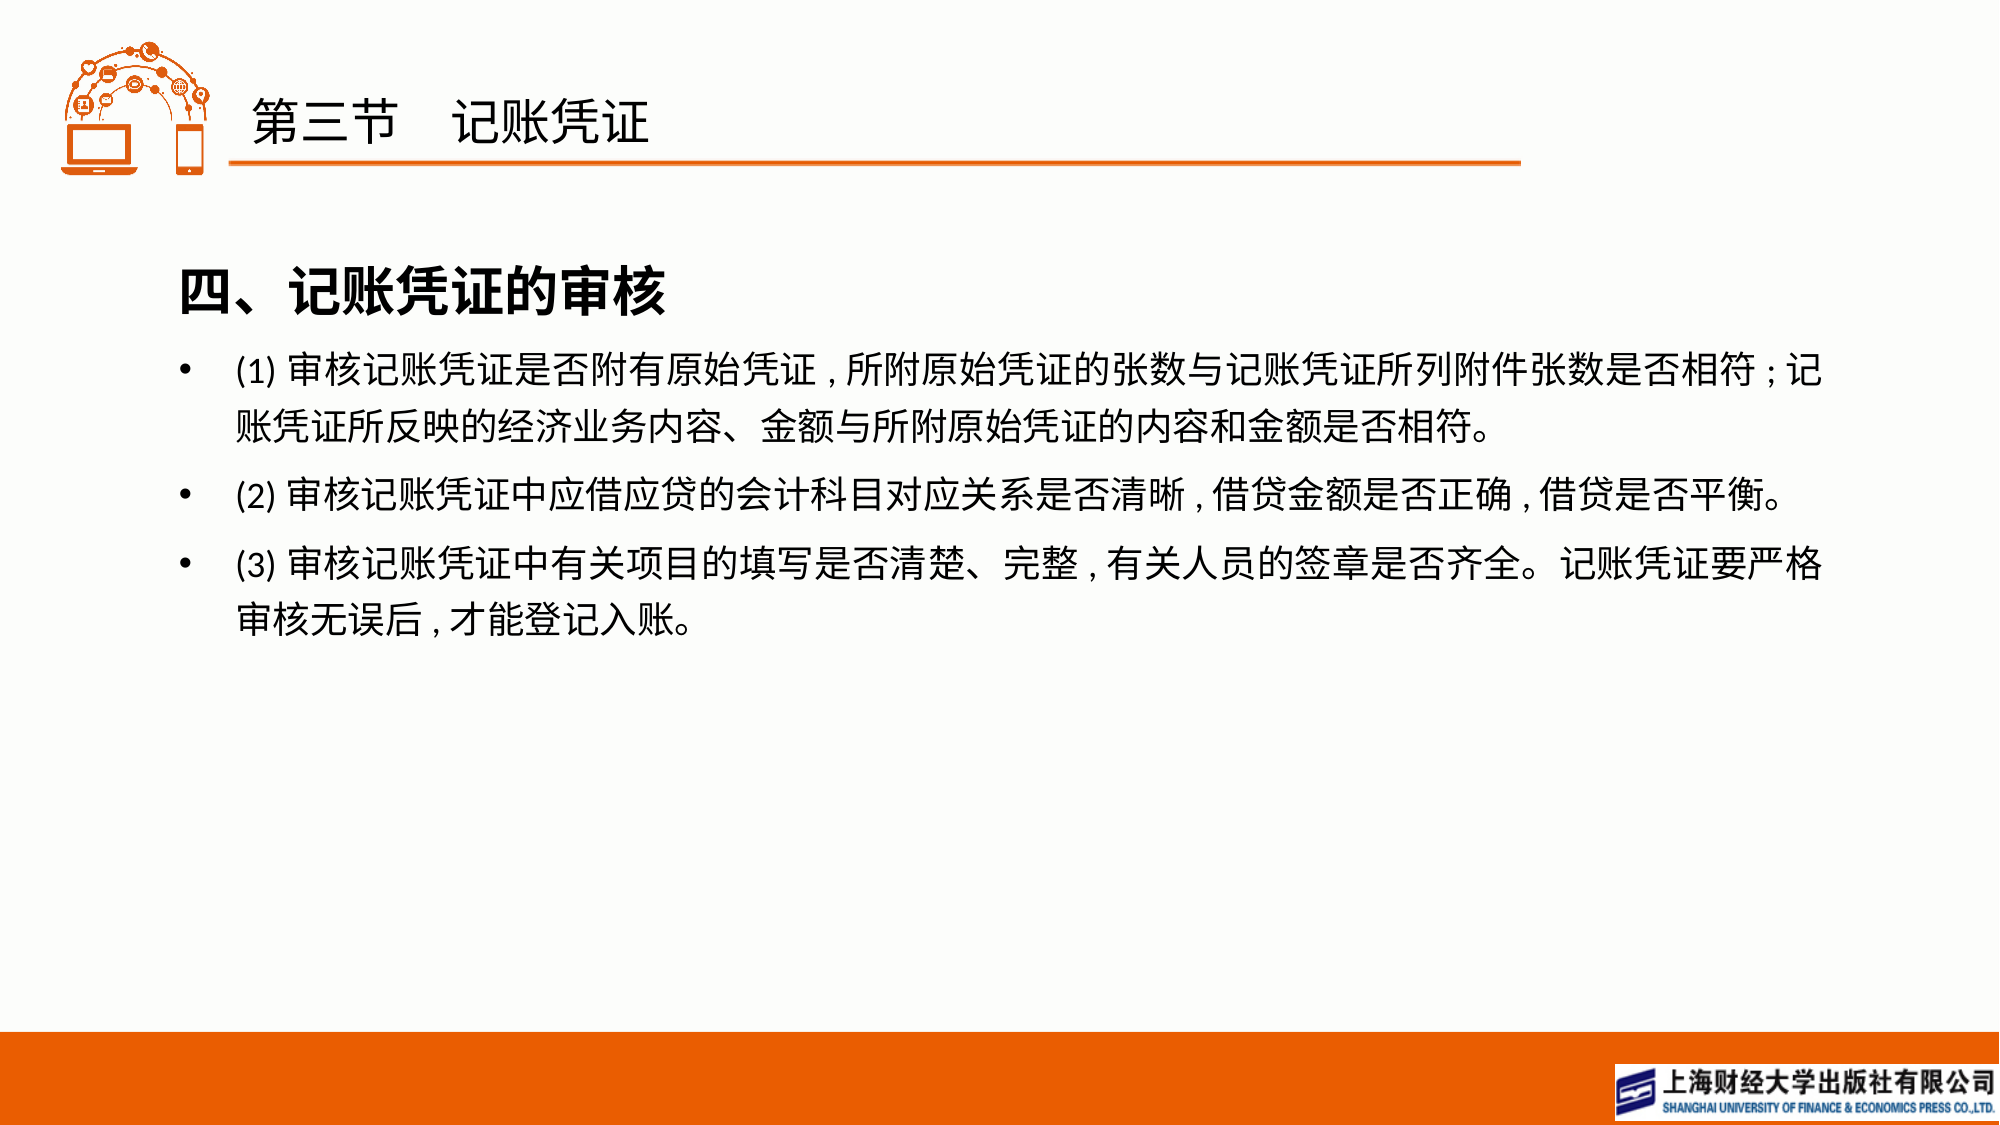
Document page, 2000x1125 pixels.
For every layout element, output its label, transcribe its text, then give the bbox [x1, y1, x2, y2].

picture [0, 0, 2000, 1125]
title 第三节 记账凭证 [235, 82, 1605, 189]
list 四、记账凭证的审核 (1)审核记账凭证是否附有原始凭证,所附原始凭证的张数与记账凭证所列附件张数是否相符;记账凭证所反映的经济业务内容、金额与所附原始凭证的内容和金额是否相符。 (2)审核记账凭证中应借应贷的会计科目对应关系是否清晰,借贷金额是否正确,借贷是否平衡。 (3)审核记账凭证中有关项目的填写是否清楚、完整,有关人员的签章是否齐全。记账凭证要严格审核无误后,才能登记入账。 [163, 227, 1839, 1049]
